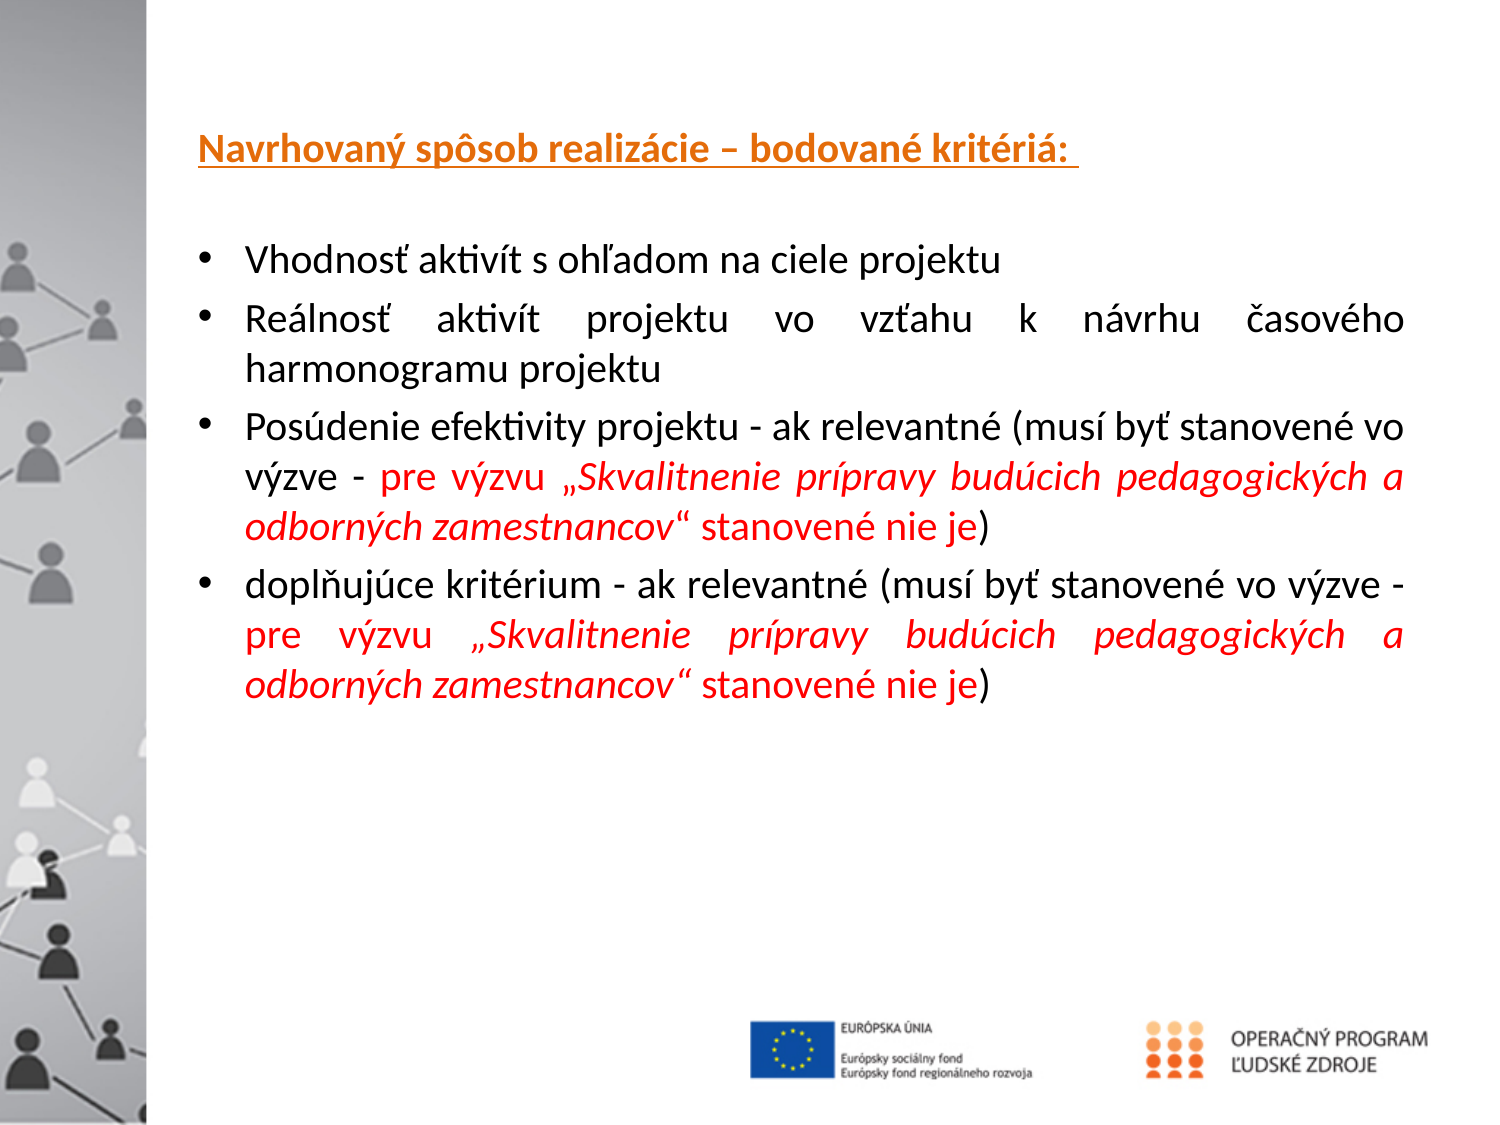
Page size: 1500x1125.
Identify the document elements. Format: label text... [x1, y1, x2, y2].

list Navrhovaný spôsob realizácie – bodované kritériá: Vhodnosť aktivít s ohľadom na ciele projektu Reálnosť aktivít projektu vo vzťahu k návrhu časového harmonogramu projektu Posúdenie efektivity projektu - ak relevantné (musí byť stanovené vo výzve - pre výzvu „Skvalitnenie prípravy budúcich pedagogických a odborných zamestnancov“ stanovené nie je) doplňujúce kritérium - ak relevantné (musí byť stanovené vo výzve - pre výzvu „Skvalitnenie prípravy budúcich pedagogických a odborných zamestnancov“ stanovené nie je) [182, 113, 1421, 988]
picture [0, 0, 1500, 1125]
